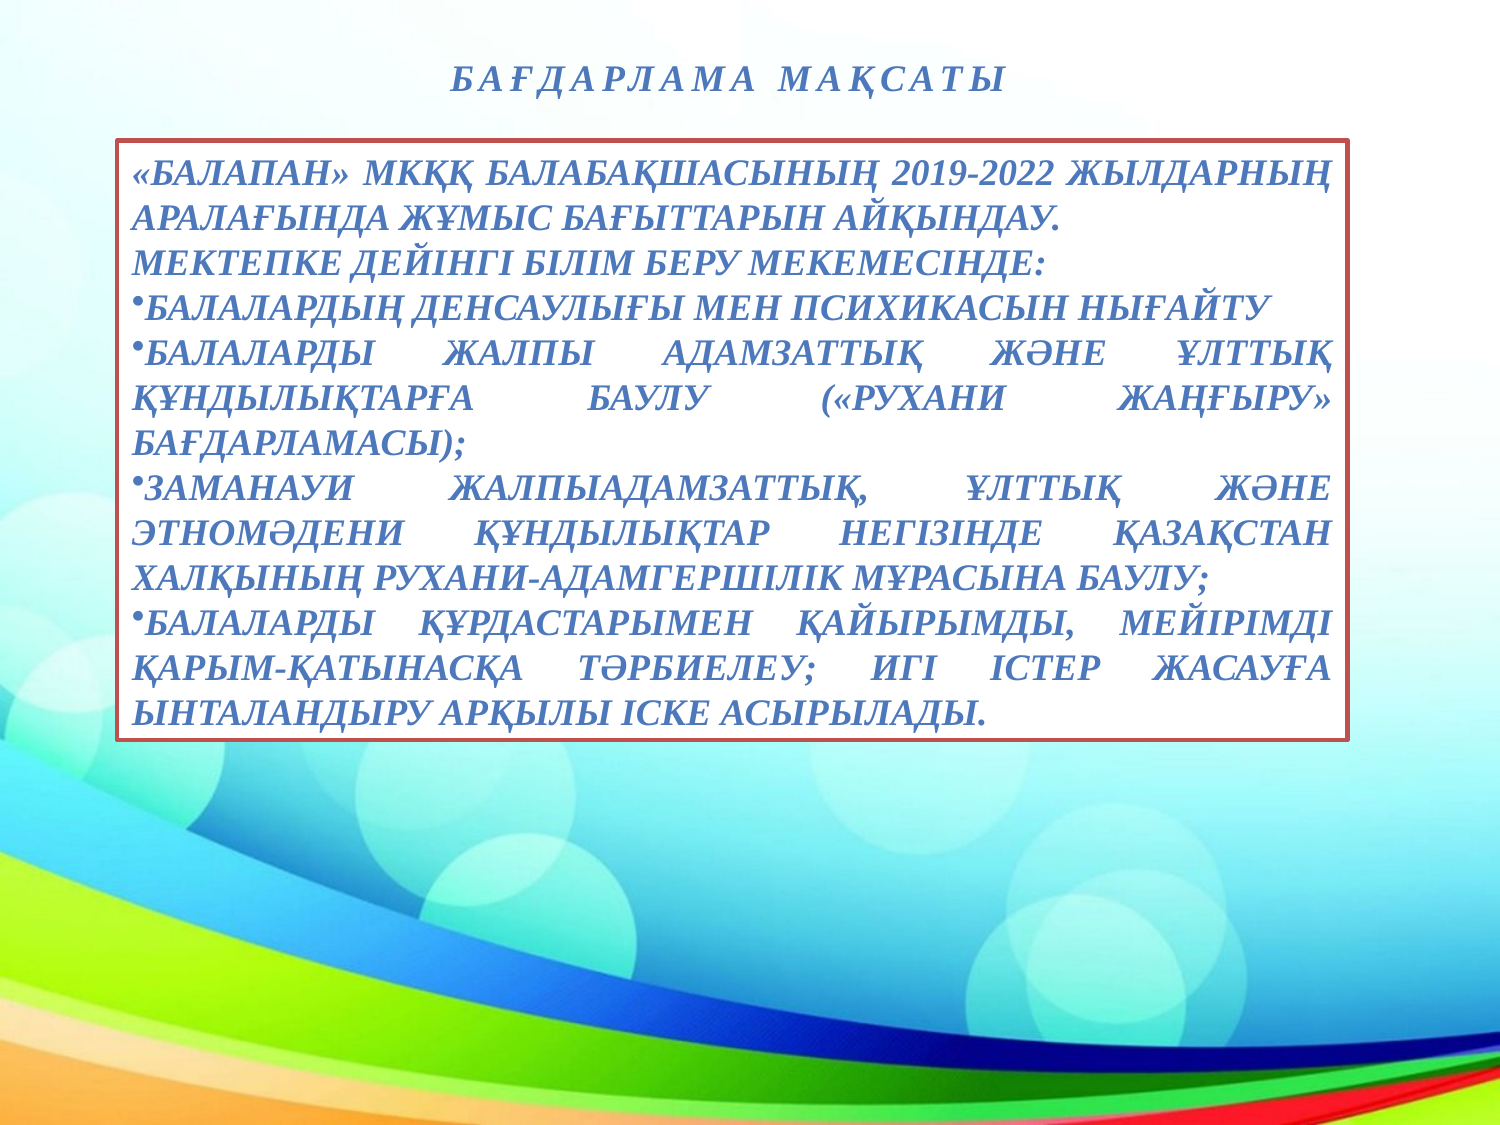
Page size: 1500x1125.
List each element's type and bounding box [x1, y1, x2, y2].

list [0, 0, 1500, 1125]
